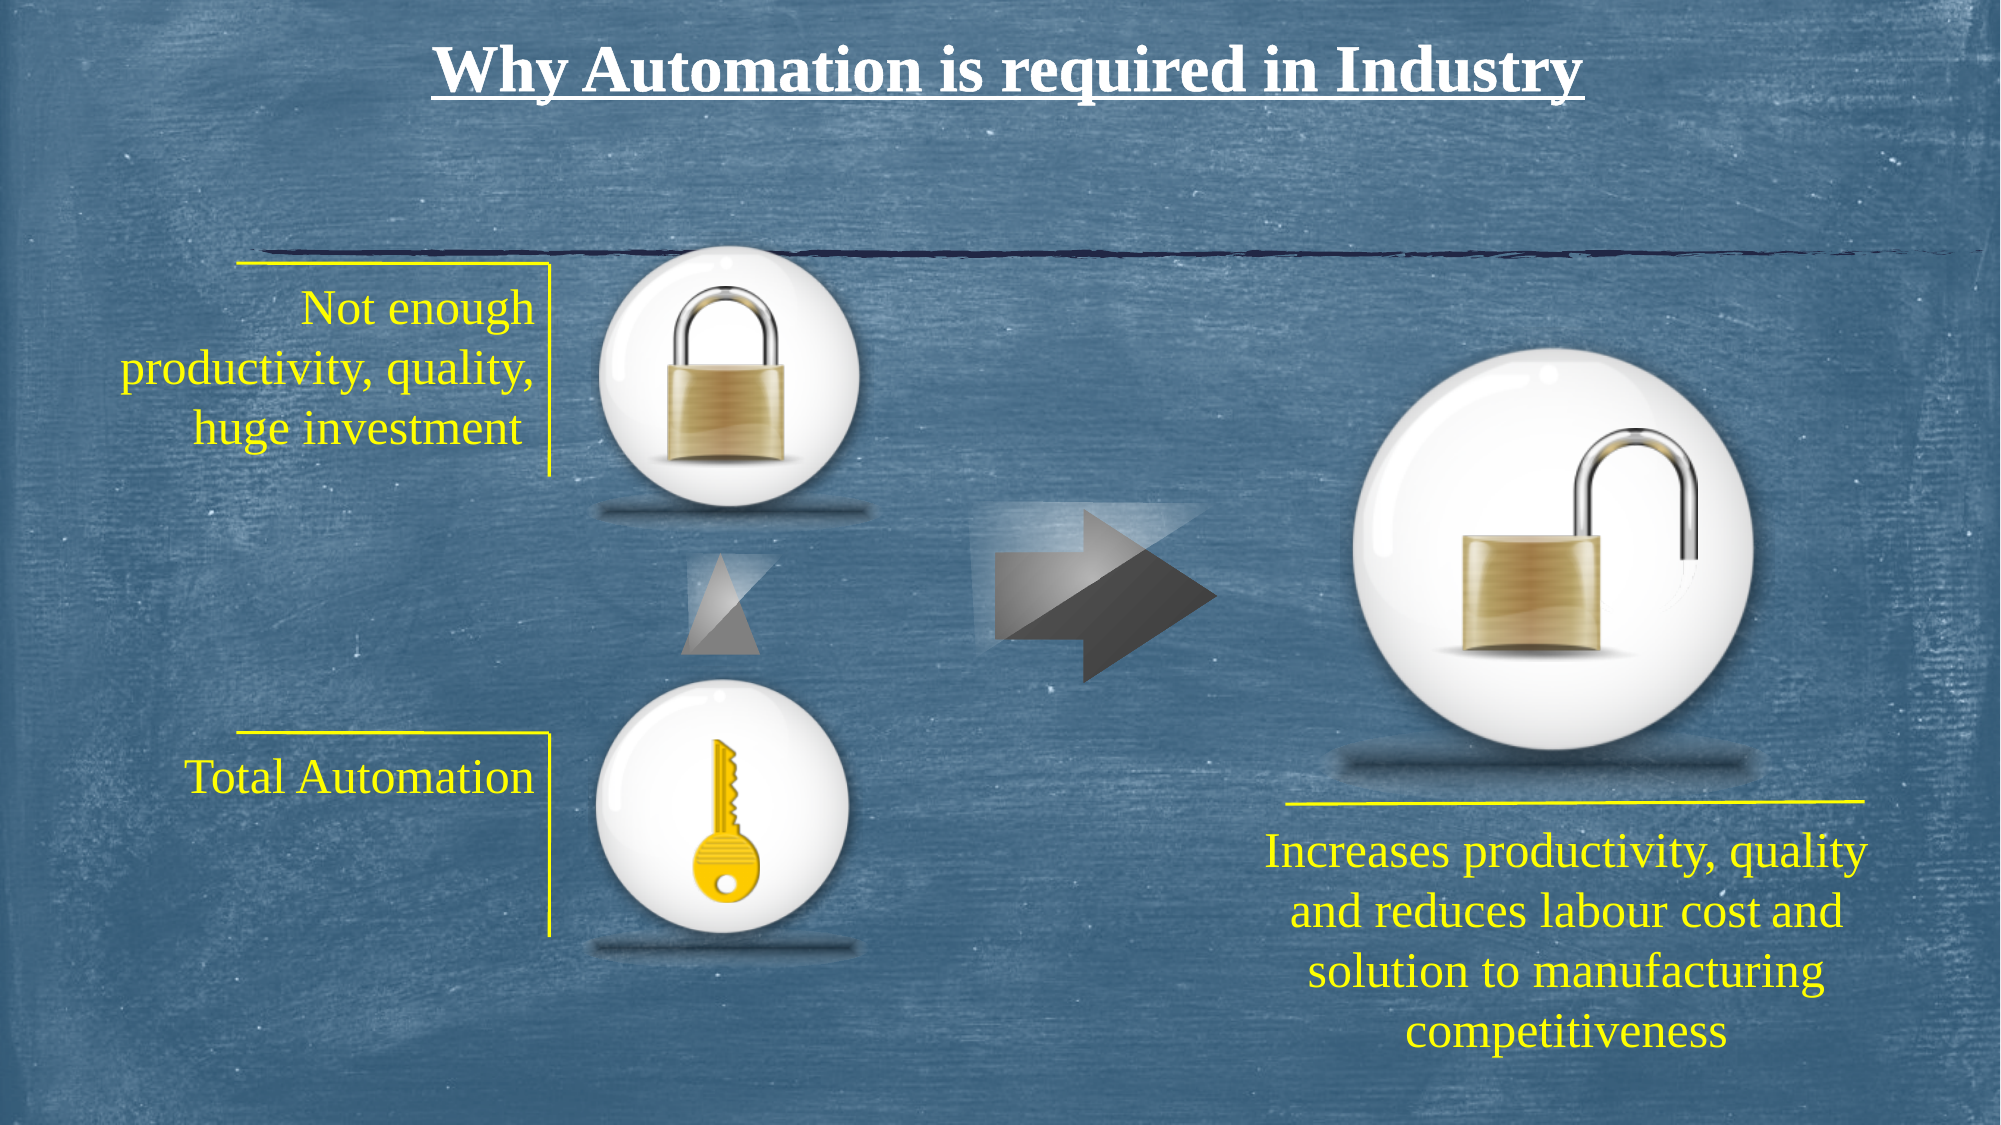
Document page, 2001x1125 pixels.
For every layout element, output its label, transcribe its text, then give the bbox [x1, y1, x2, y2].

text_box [581, 669, 867, 967]
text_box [588, 199, 881, 531]
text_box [86, 265, 549, 476]
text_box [1243, 804, 1893, 1066]
text_box Why Automation is required in Industry [416, 26, 1600, 113]
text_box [86, 736, 549, 936]
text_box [971, 504, 1215, 681]
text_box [683, 555, 780, 652]
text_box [1318, 287, 1773, 802]
